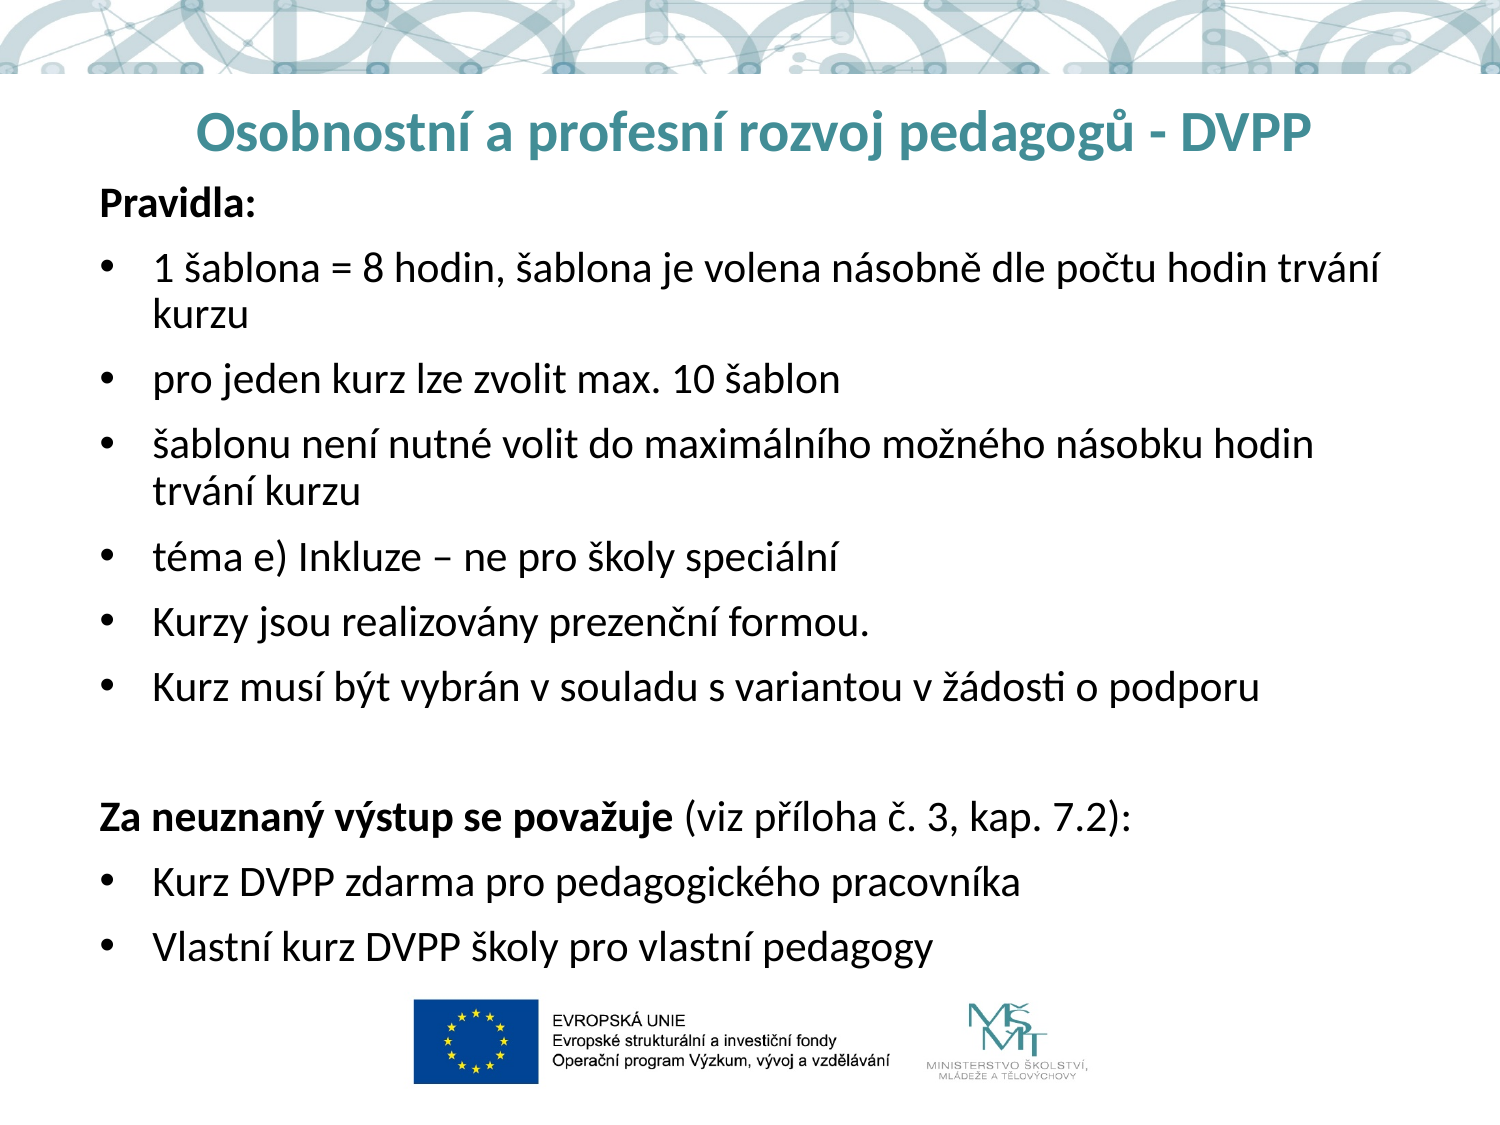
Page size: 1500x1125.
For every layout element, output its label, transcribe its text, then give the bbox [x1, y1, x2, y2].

title Osobnostní a profesní rozvoj pedagogů - DVPP [107, 58, 1402, 172]
list Pravidla: 1 šablona = 8 hodin, šablona je volena násobně dle počtu hodin trvání kurzu pro jeden kurz lze zvolit max. 10 šablon šablonu není nutné volit do maximálního možného násobku hodin trvání kurzu téma e) Inkluze – ne pro školy speciální Kurzy jsou realizovány prezenční formou. Kurz musí být vybrán v souladu s variantou v žádosti o podporu Za neuznaný výstup se považuje (viz příloha č. 3, kap. 7.2): Kurz DVPP zdarma pro pedagogického pracovníka Vlastní kurz DVPP školy pro vlastní pedagogy [84, 172, 1424, 984]
picture [0, 0, 1500, 74]
picture [371, 984, 1129, 1125]
